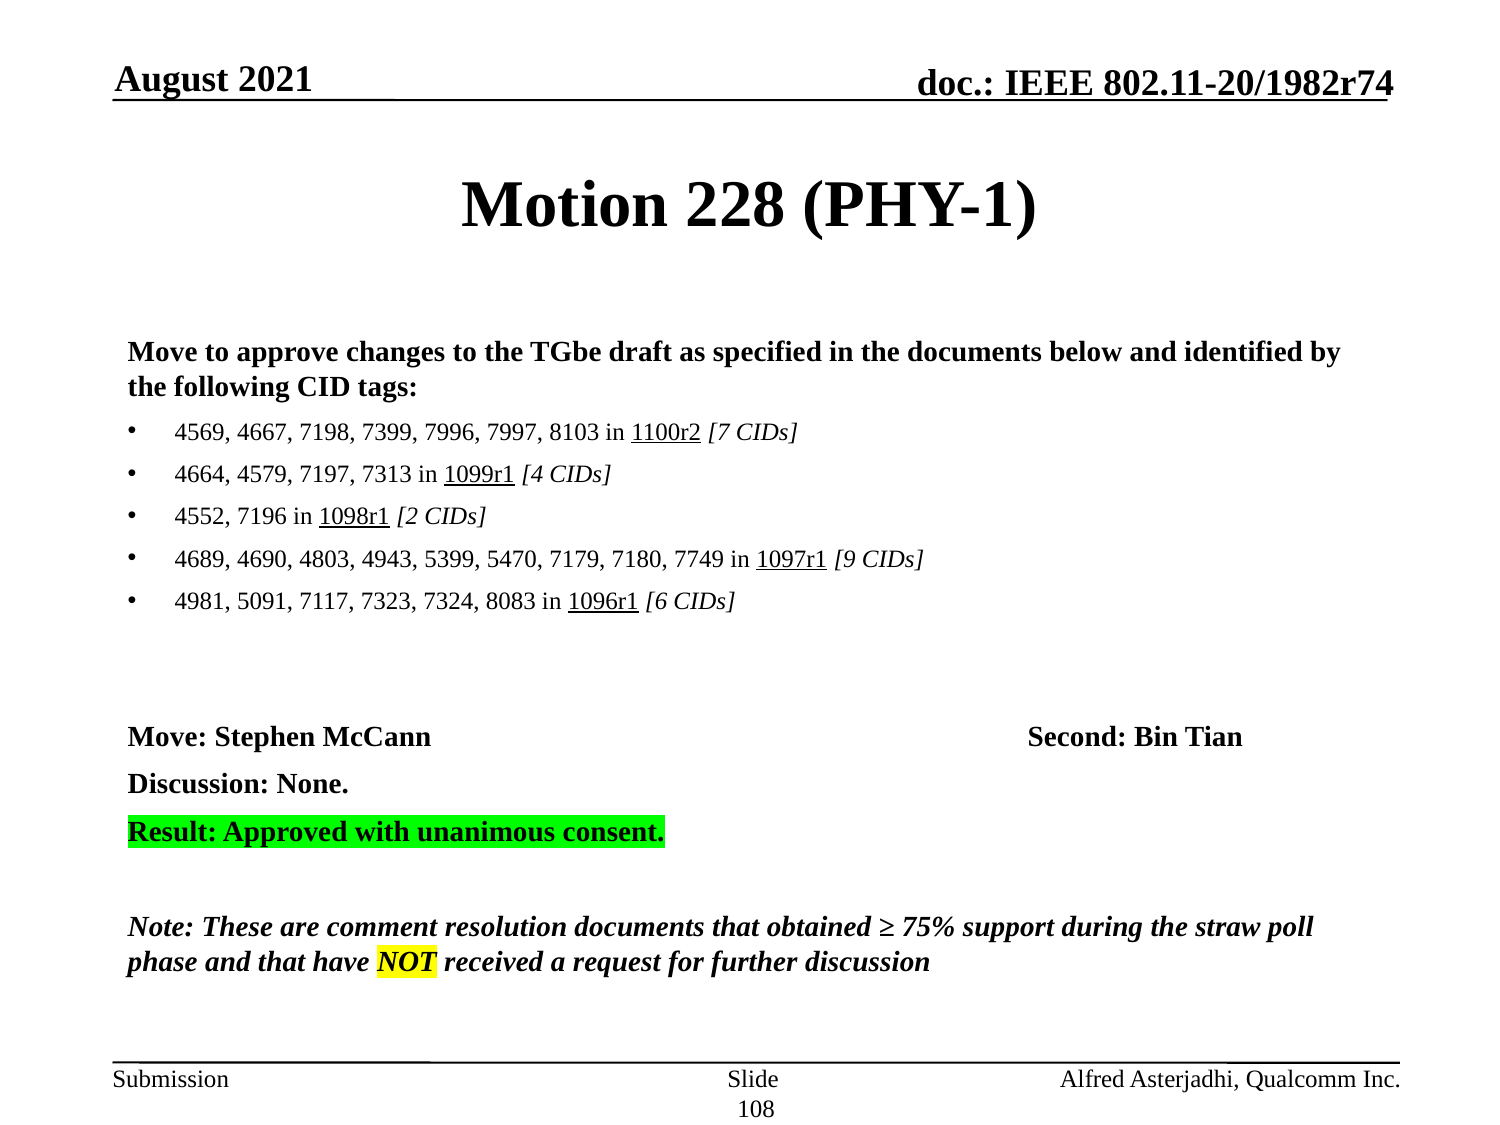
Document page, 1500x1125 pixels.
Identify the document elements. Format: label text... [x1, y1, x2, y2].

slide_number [114, 54, 423, 100]
slide_number Slide 108 [712, 1061, 800, 1123]
footer Alfred Asterjadhi, Qualcomm Inc. [878, 1061, 1402, 1093]
list Move to approve changes to the TGbe draft as specified in the documents below and identified by the following CID tags: 4569, 4667, 7198, 7399, 7996, 7997, 8103 in 1100r2 [7 CIDs] 4664, 4579, 7197, 7313 in 1099r1 [4 CIDs] 4552, 7196 in 1098r1 [2 CIDs] 4689, 4690, 4803, 4943, 5399, 5470, 7179, 7180, 7749 in 1097r1 [9 CIDs] 4981, 5091, 7117, 7323, 7324, 8083 in 1096r1 [6 CIDs] Move: Stephen McCann Second: Bin Tian Discussion: None. Result: Approved with unanimous consent. Note: These are comment resolution documents that obtained ≥ 75% support during the straw poll phase and that have NOT received a request for further discussion [112, 324, 1388, 1063]
title Motion 228 (PHY-1) [112, 112, 1388, 288]
